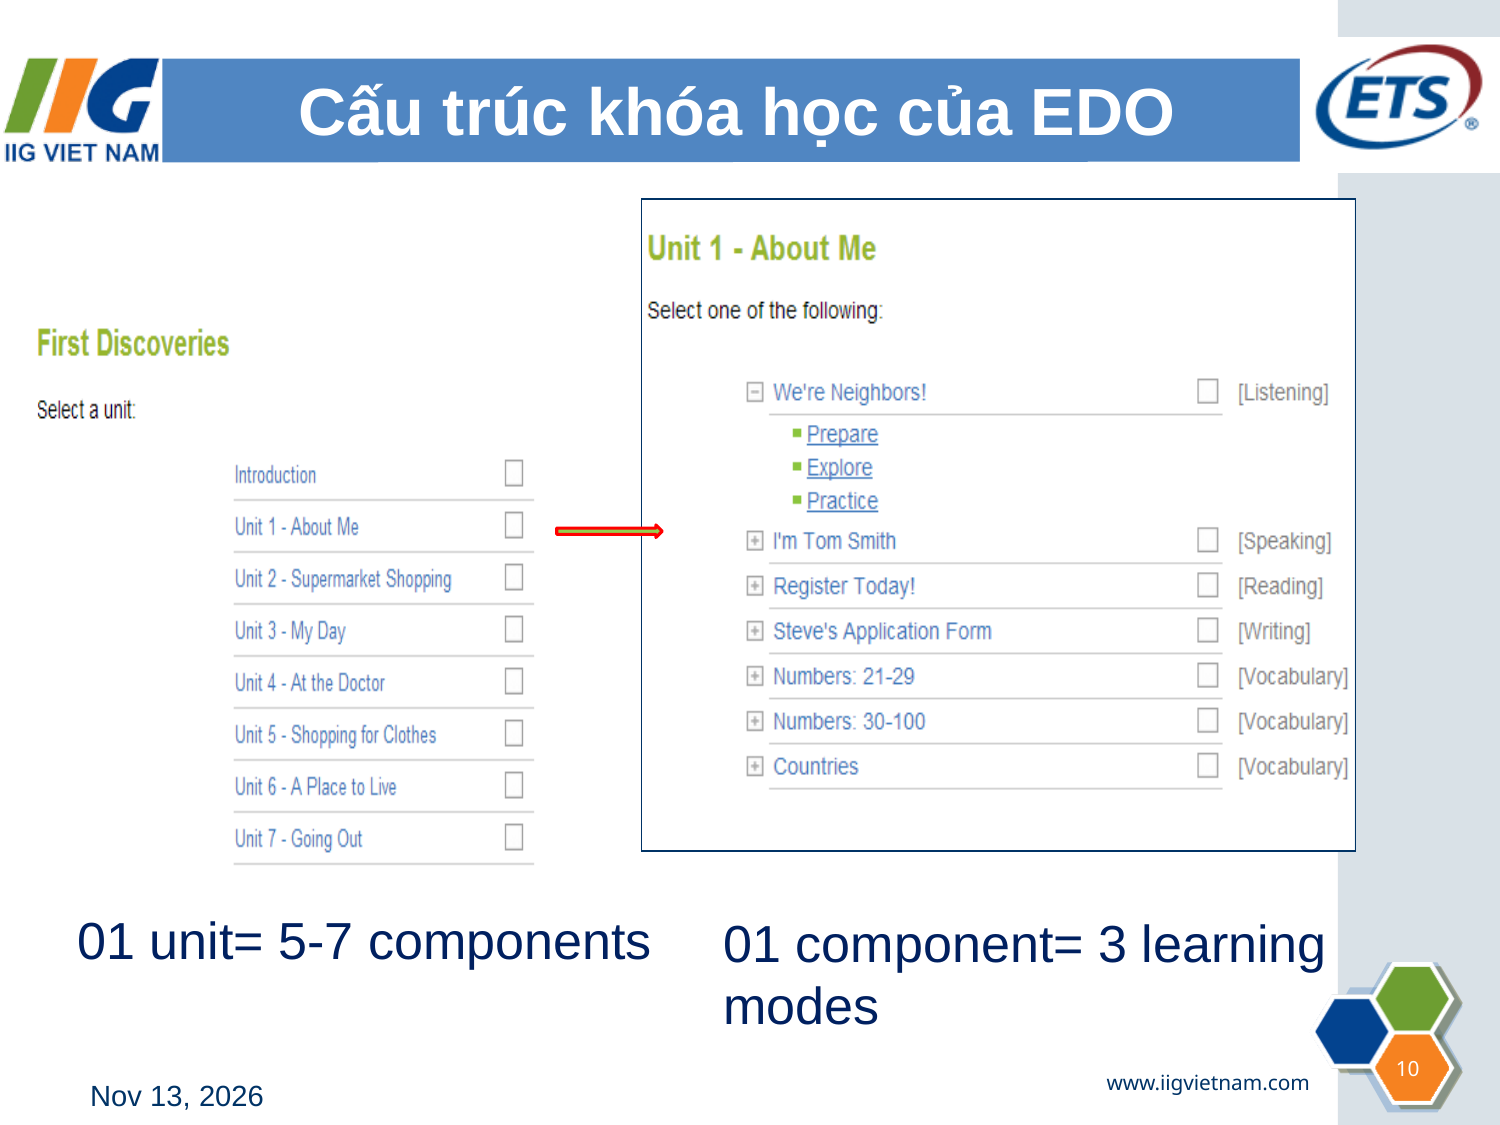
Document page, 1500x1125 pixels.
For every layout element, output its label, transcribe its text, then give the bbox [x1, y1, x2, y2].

title Cấu trúc khóa học của EDO [187, 62, 1288, 156]
text_box 01 unit= 5-7 components [62, 899, 709, 978]
text_box [597, 526, 631, 536]
text_box 01 component= 3 learning modes [708, 902, 1356, 1043]
picture [1309, 962, 1463, 1110]
picture [0, 56, 165, 163]
picture [1299, 36, 1500, 173]
picture [641, 199, 1356, 851]
slide_number 10 [1359, 1047, 1435, 1086]
footer www.iigvietnam.com [849, 1062, 1325, 1101]
picture [36, 293, 587, 945]
slide_number 13-Sep-13 [75, 1069, 425, 1110]
